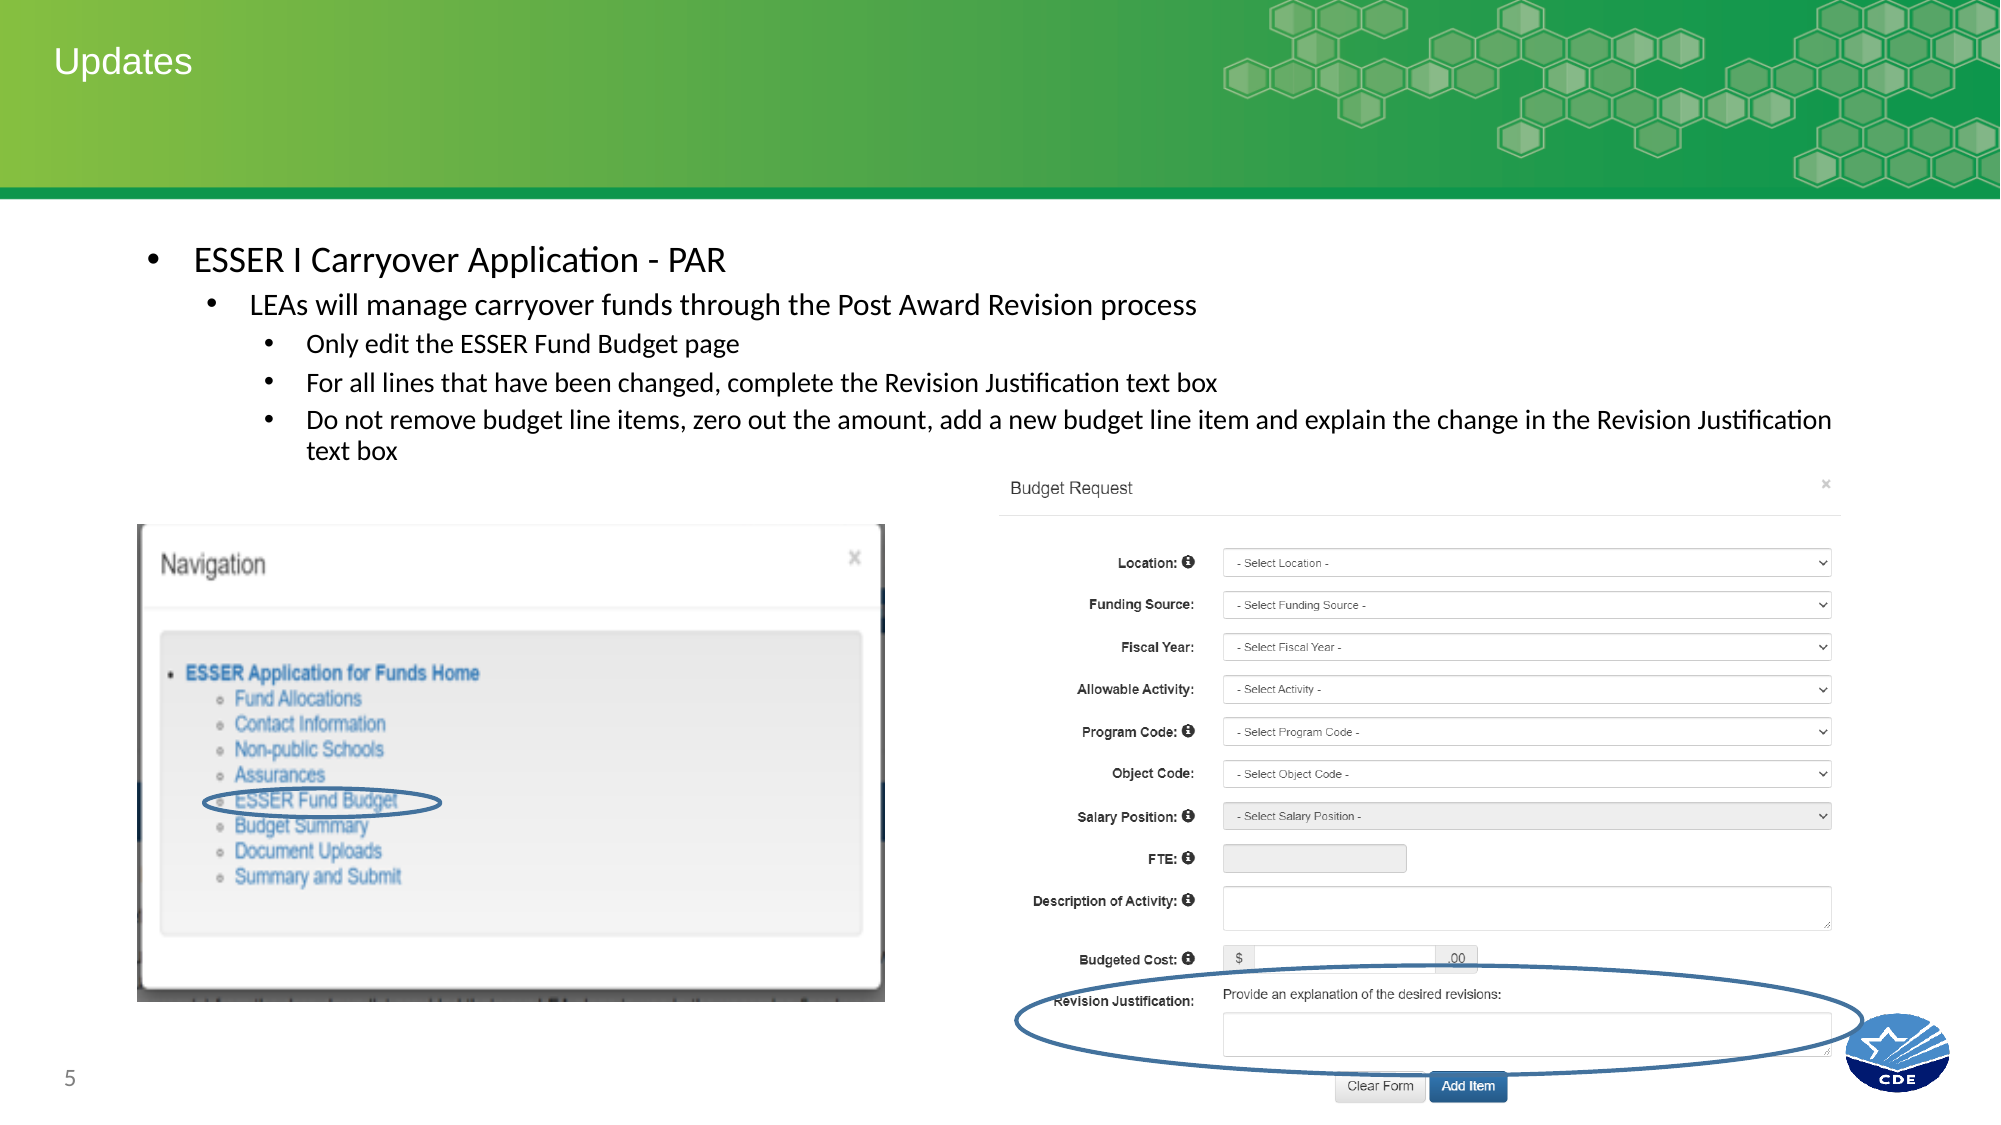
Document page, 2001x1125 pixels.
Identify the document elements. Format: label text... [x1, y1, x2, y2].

picture [137, 524, 885, 1002]
slide_number 5 [48, 1054, 499, 1115]
text_box [1844, 1002, 1865, 1039]
picture [999, 466, 1950, 1115]
picture [0, 0, 2000, 200]
title Updates [53, 41, 1384, 166]
list ESSER I Carryover Application - PAR LEAs will manage carryover funds through the Post Award Revision process Only edit the ESSER Fund Budget page For all lines that have been changed, complete the Revision Justification text box Do not remove budget line items, zero out the amount, add a new budget line item and explain the change in the Revision Justification text box [137, 239, 1863, 1002]
